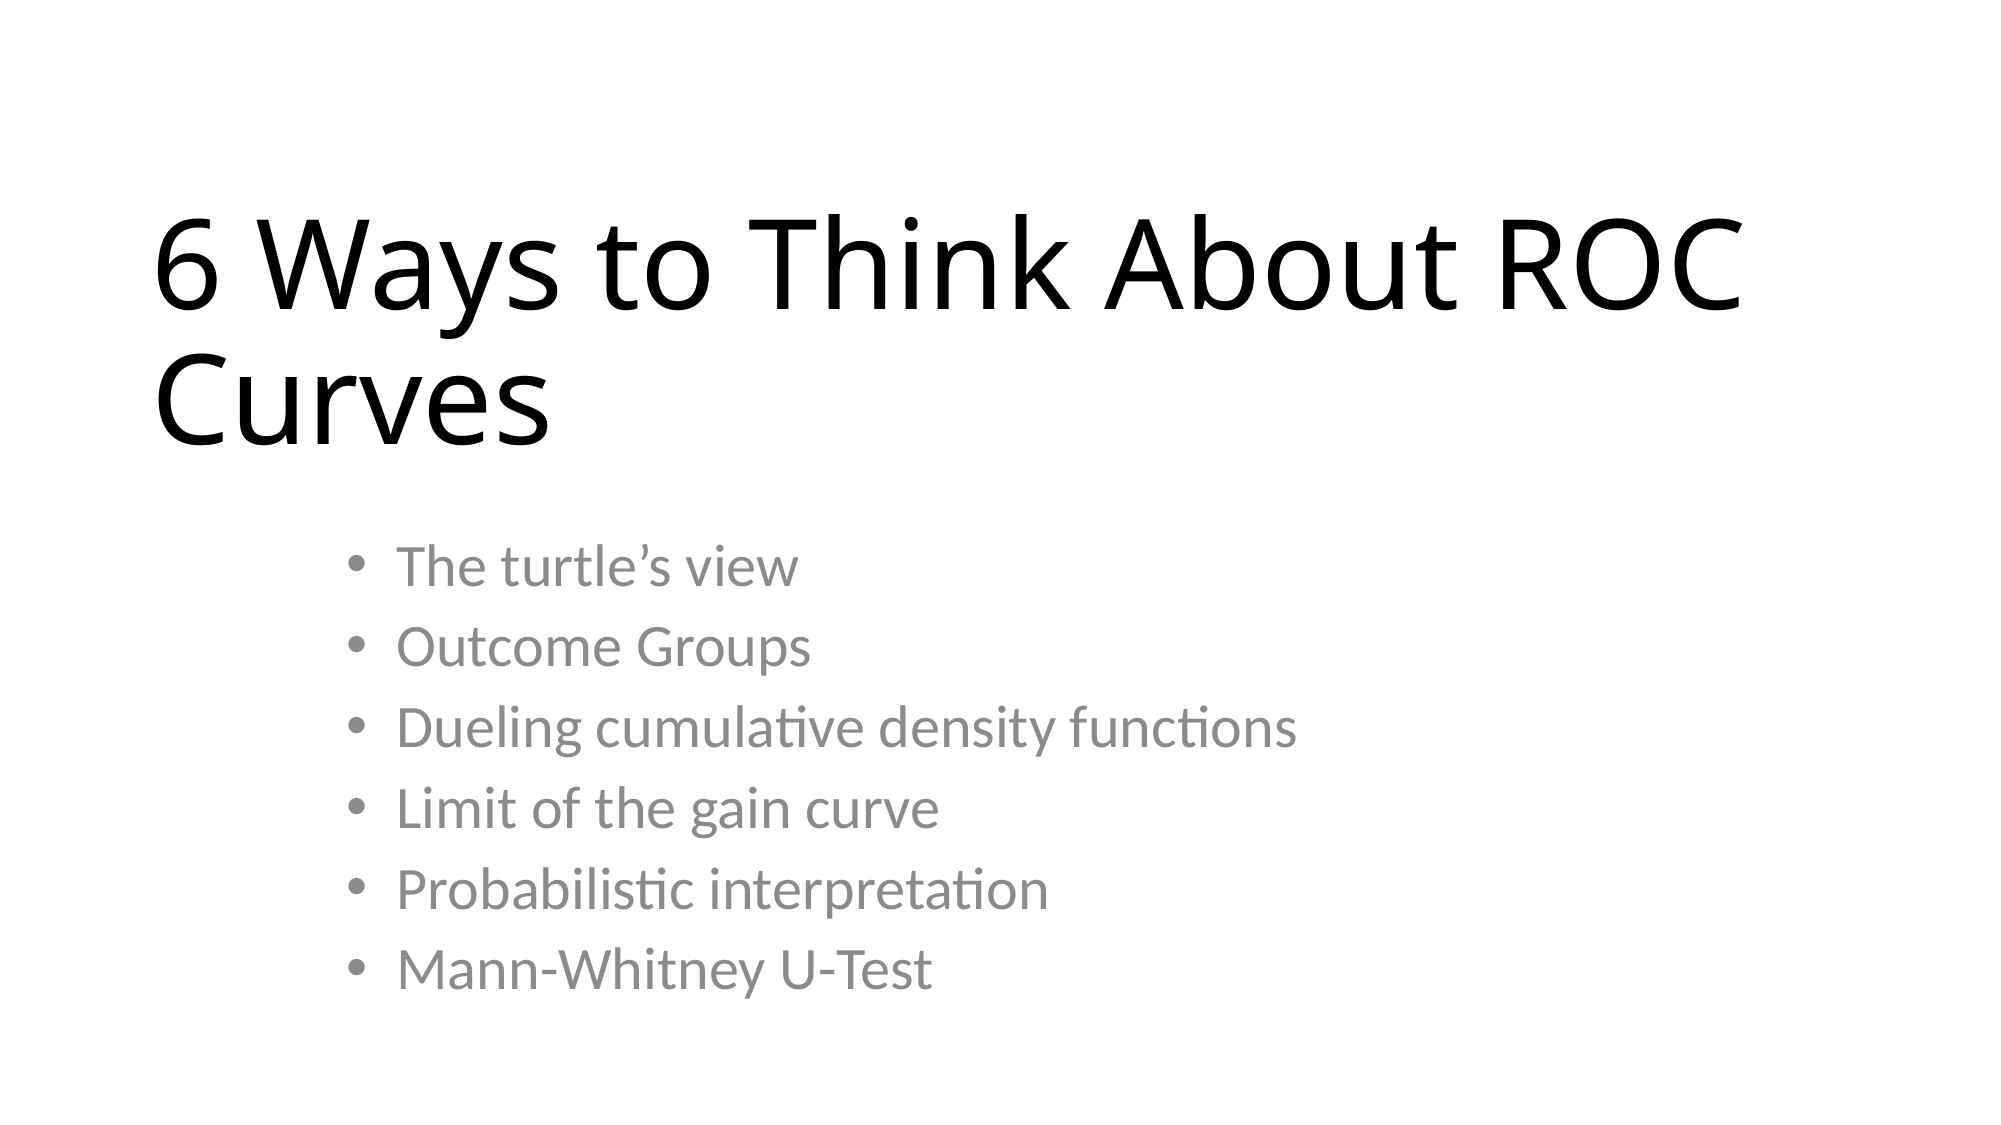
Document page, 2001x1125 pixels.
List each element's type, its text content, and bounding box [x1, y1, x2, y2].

title 6 Ways to Think About ROC Curves [136, 280, 1911, 480]
list The turtle’s view Outcome Groups Dueling cumulative density functions Limit of the gain curve Probabilistic interpretation Mann-Whitney U-Test [331, 526, 1618, 1014]
